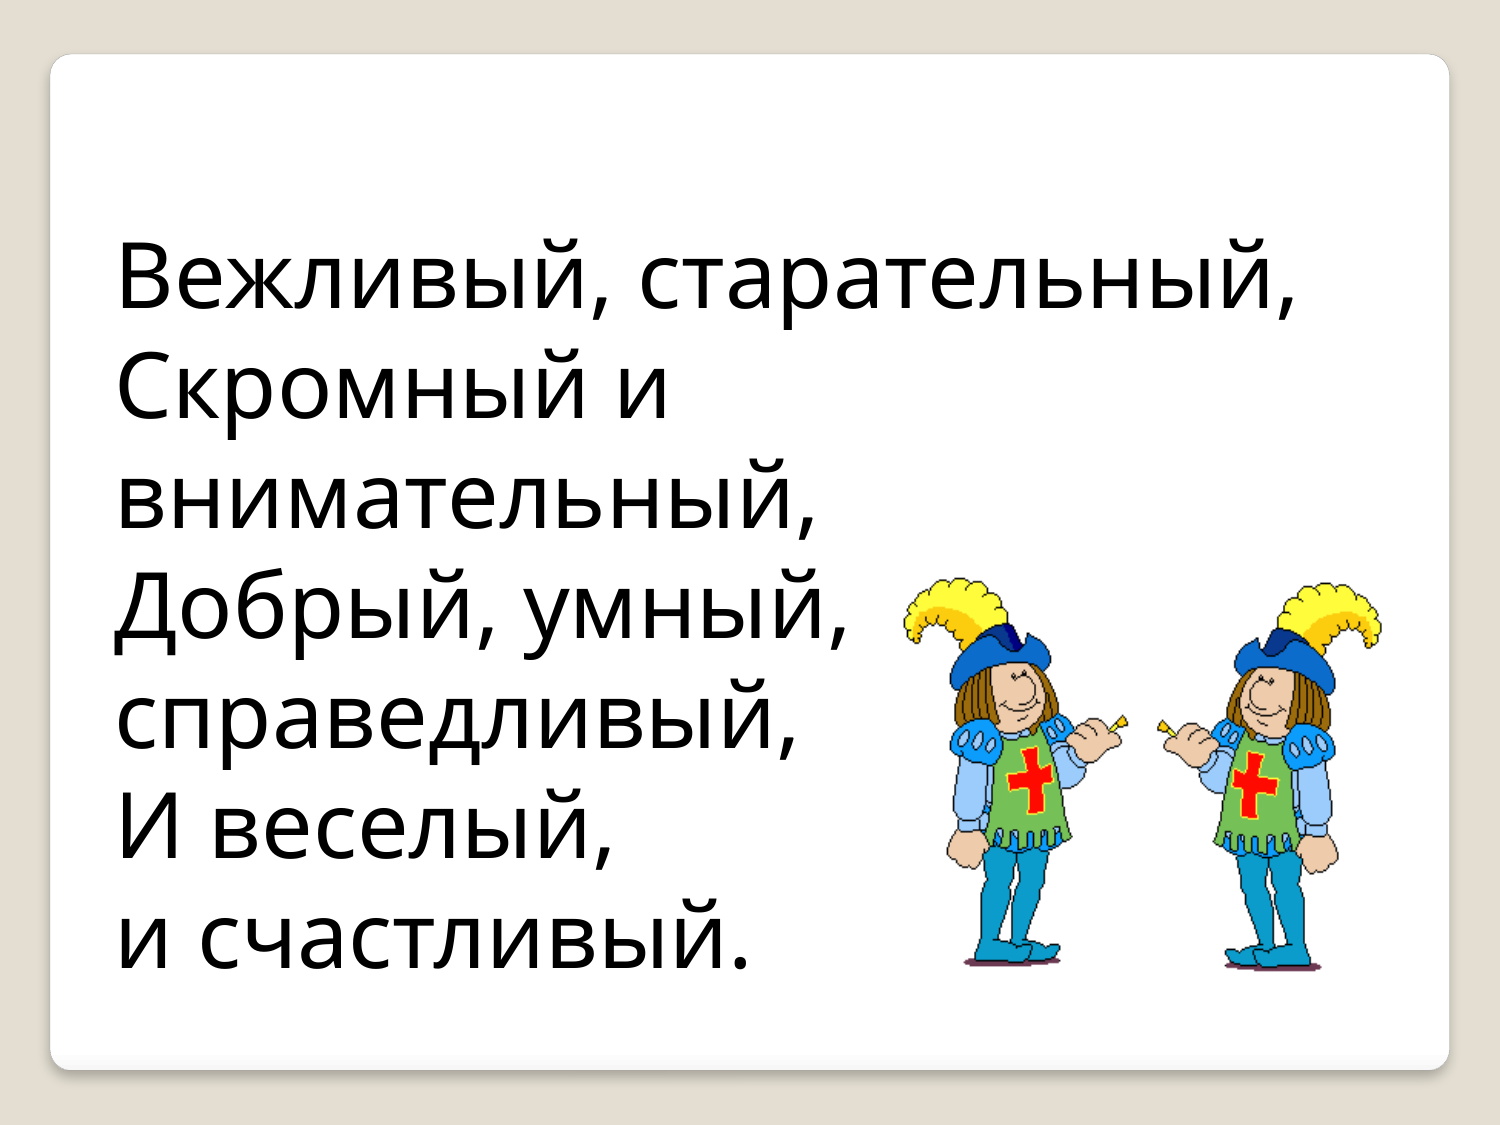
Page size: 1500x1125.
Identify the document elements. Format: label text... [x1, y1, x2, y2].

text_box Вежливый, старательный, Скромный и внимательный, Добрый, умный, справедливый, И веселый, и счастливый. [99, 99, 1388, 1105]
picture [887, 562, 1408, 986]
